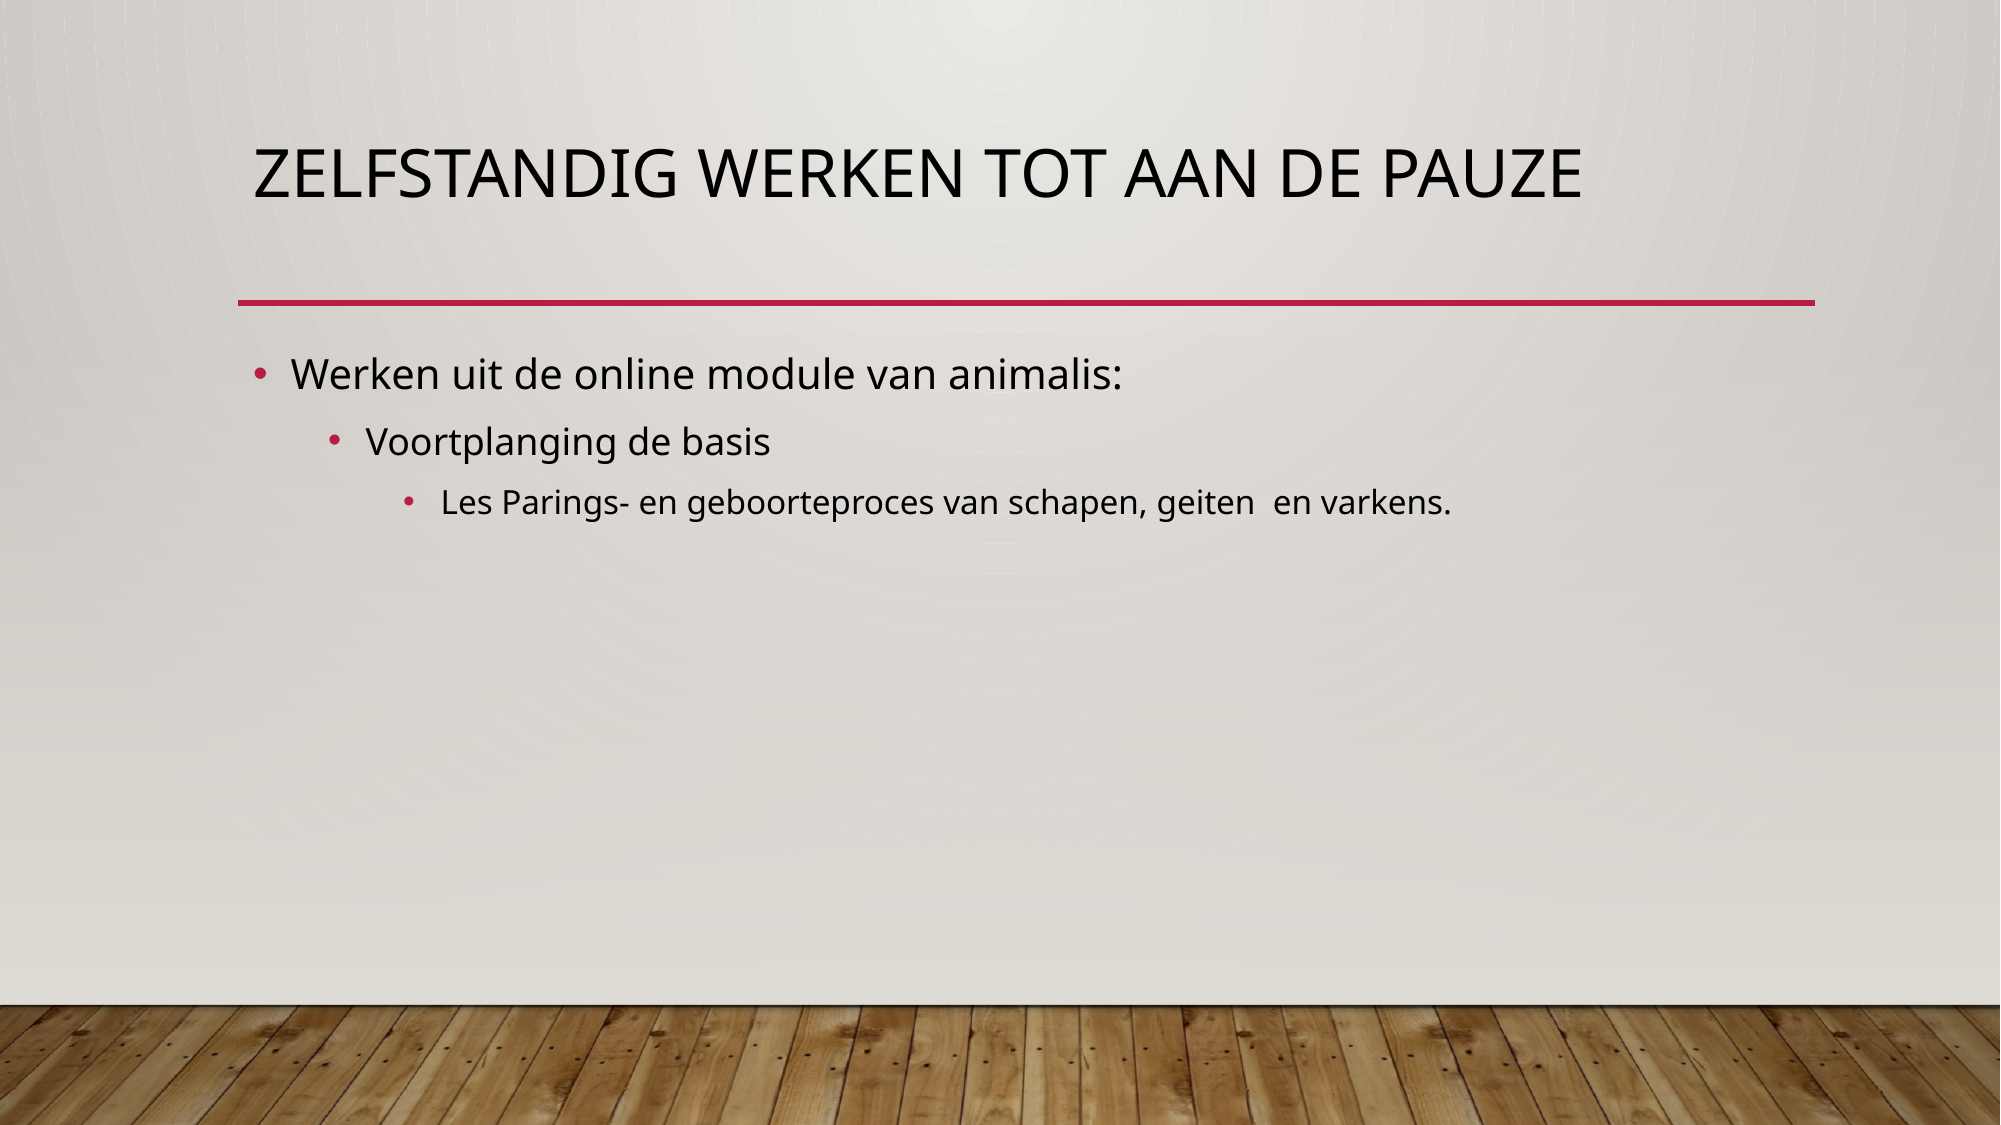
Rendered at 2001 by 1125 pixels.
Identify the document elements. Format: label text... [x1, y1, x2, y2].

title Zelfstandig werken tot aan de PAuze [238, 131, 1814, 305]
picture [0, 1005, 2000, 1125]
list Werken uit de online module van animalis: Voortplanging de basis Les Parings- en geboorteproces van schapen, geiten en varkens. [238, 330, 1814, 897]
